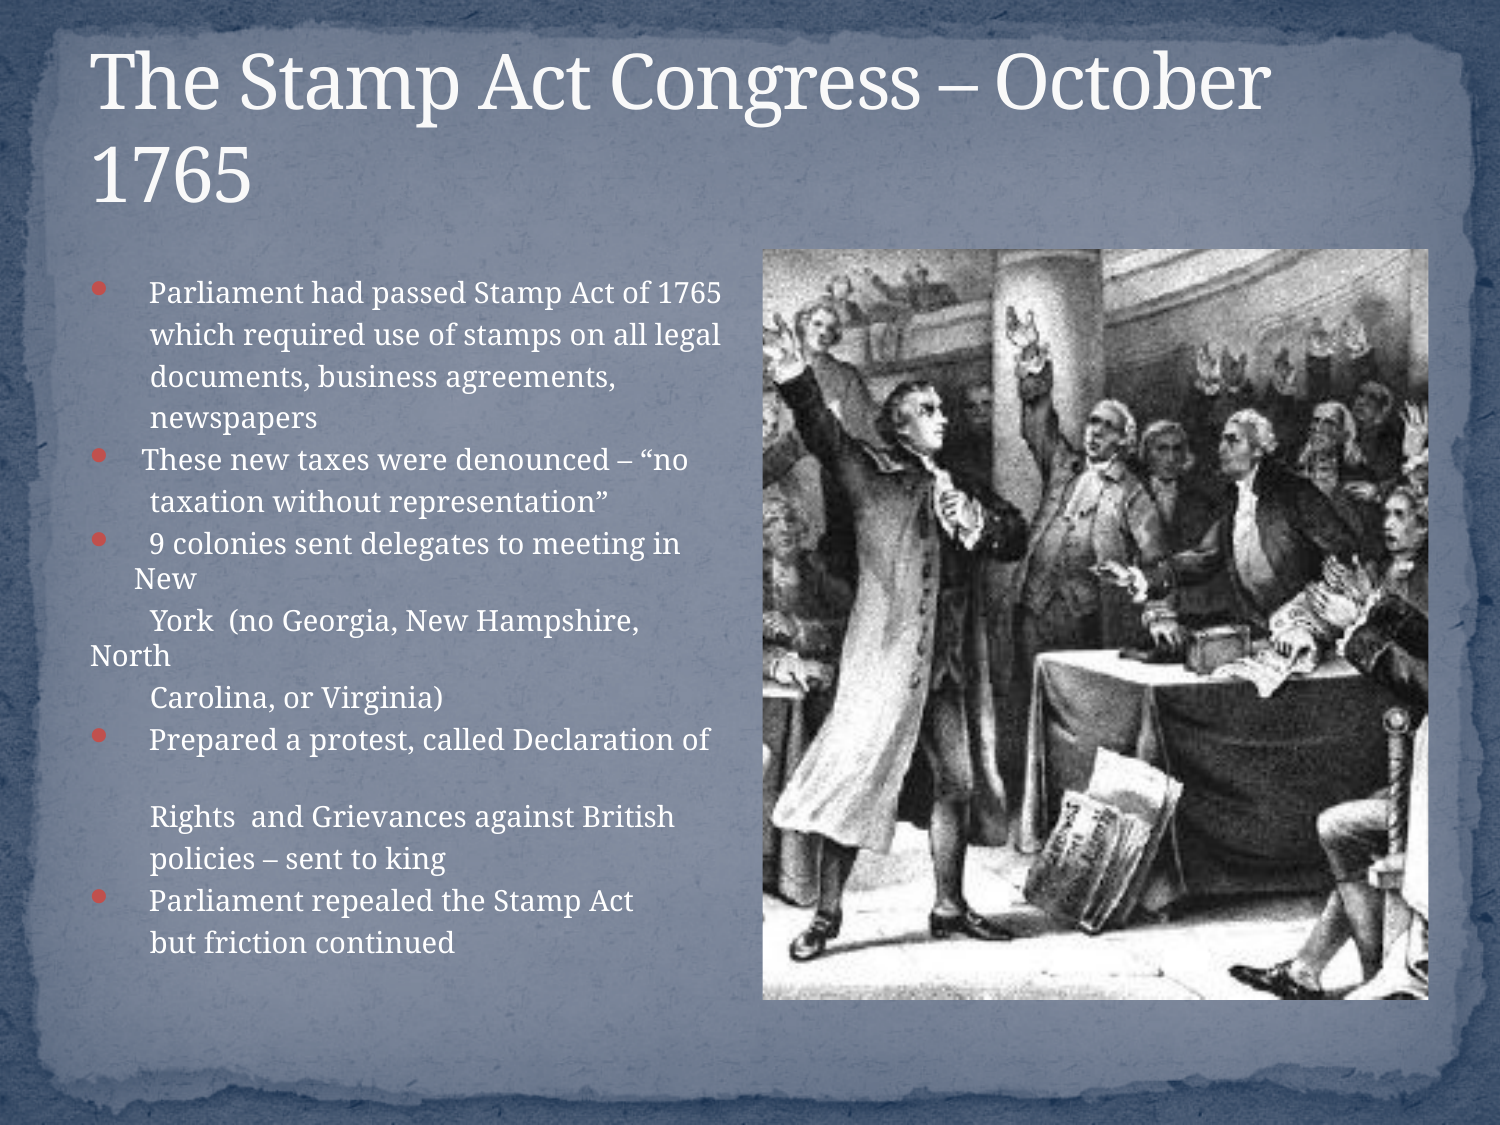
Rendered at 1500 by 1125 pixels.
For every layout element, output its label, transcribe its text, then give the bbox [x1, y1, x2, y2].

title The Stamp Act Congress – October 1765 [74, 24, 1425, 225]
list Parliament had passed Stamp Act of 1765 which required use of stamps on all legal documents, business agreements, newspapers These new taxes were denounced – “no taxation without representation” 9 colonies sent delegates to meeting in New York (no Georgia, New Hampshire, North Carolina, or Virginia) Prepared a protest, called Declaration of Rights and Grievances against British policies – sent to king Parliament repealed the Stamp Act but friction continued [75, 266, 741, 1000]
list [765, 252, 1427, 998]
